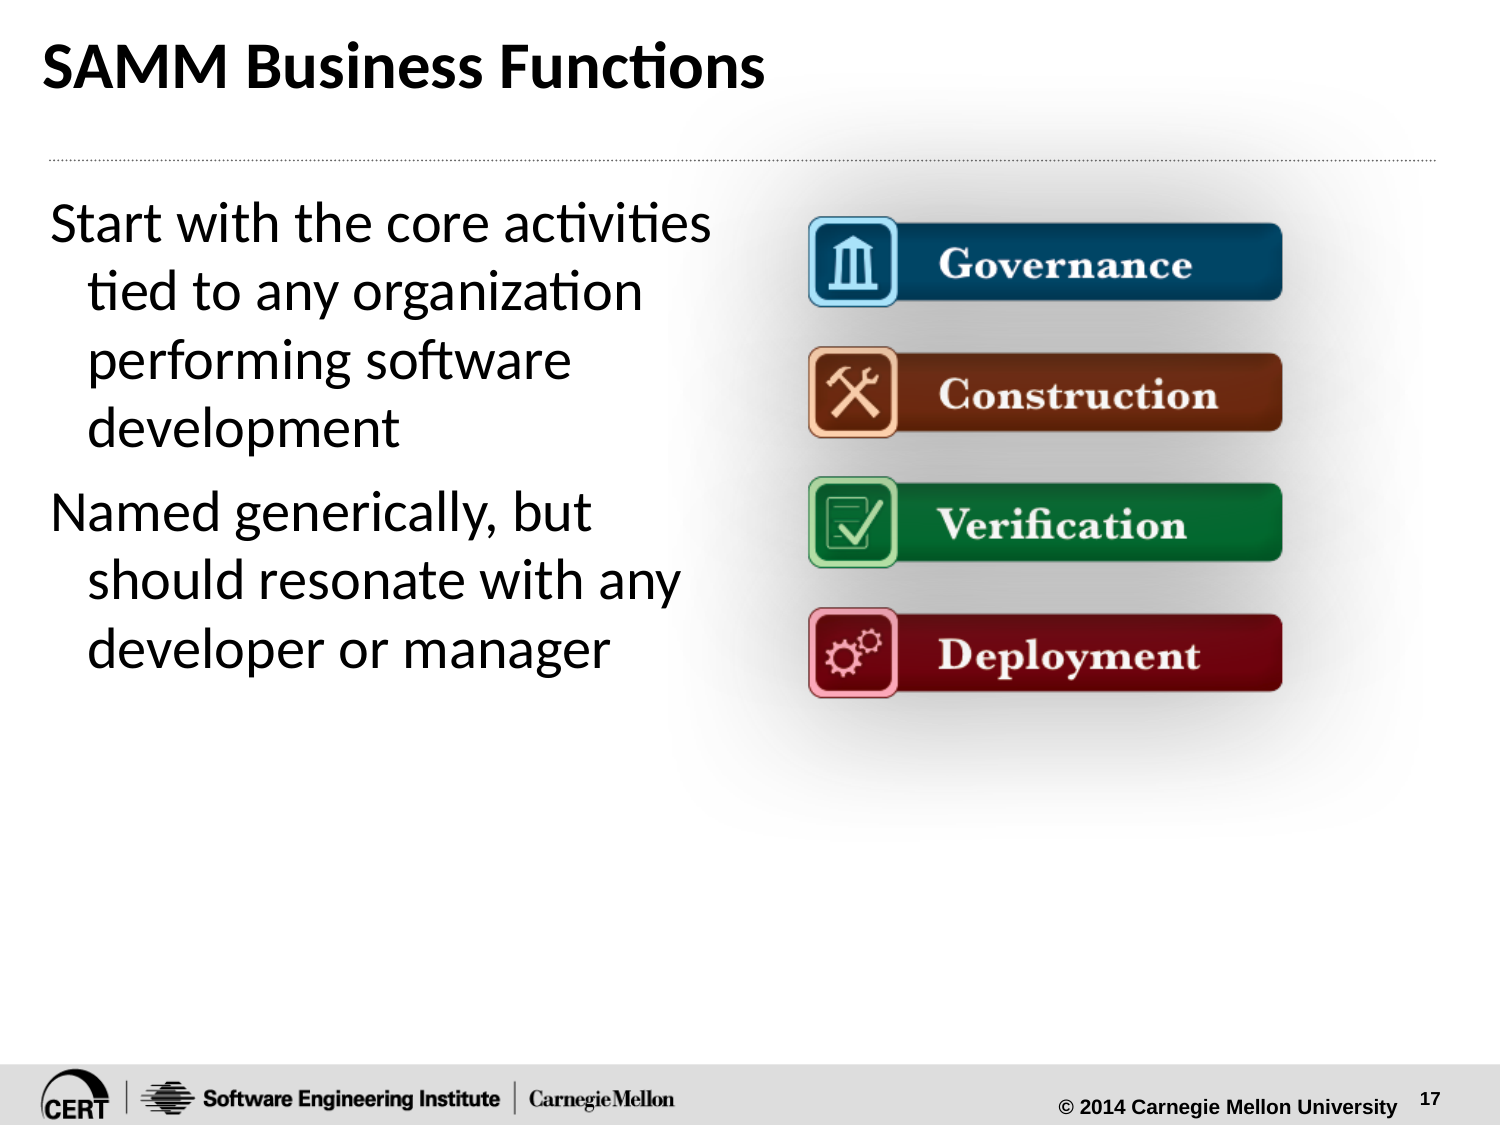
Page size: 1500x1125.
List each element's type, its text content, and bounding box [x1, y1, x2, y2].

picture [806, 475, 1284, 570]
picture [806, 214, 1284, 310]
title SAMM Business Functions [42, 37, 1434, 155]
picture [24, 1065, 688, 1125]
picture [806, 605, 1284, 701]
picture [806, 345, 1284, 440]
list Start with the core activities tied to any organization performing software development Named generically, but should resonate with any developer or manager [49, 187, 726, 1001]
